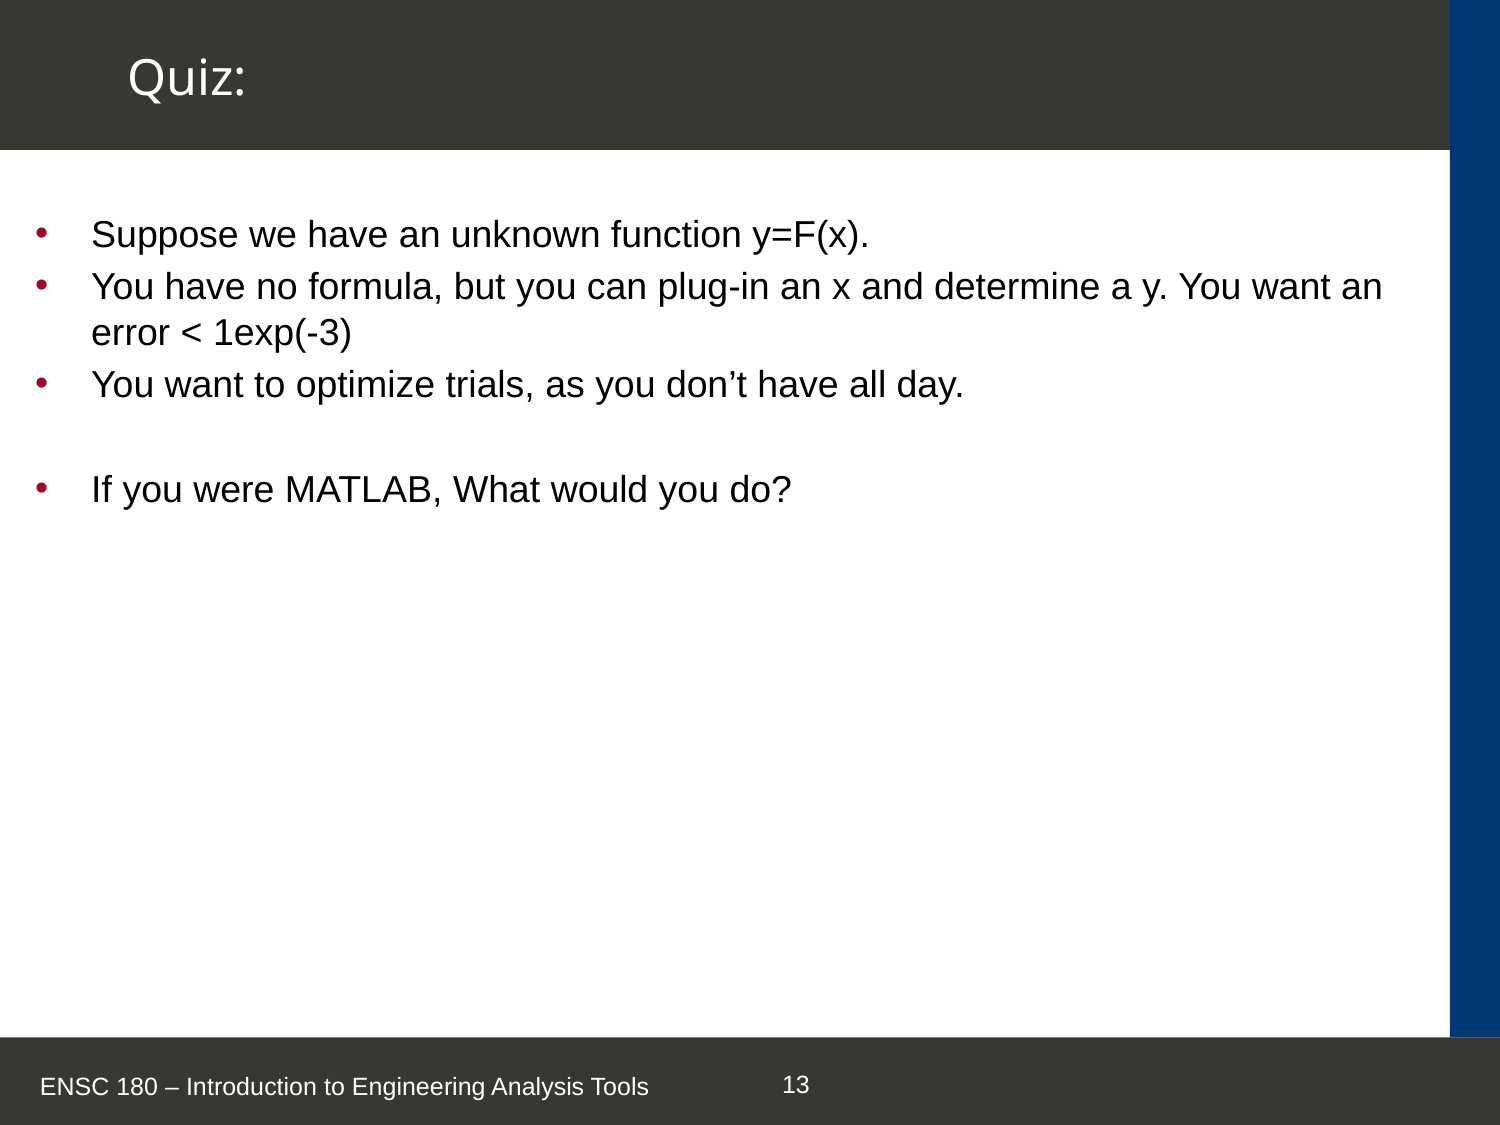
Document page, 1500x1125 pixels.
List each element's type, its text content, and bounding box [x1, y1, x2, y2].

title Quiz: [112, 37, 1451, 138]
list Suppose we have an unknown function y=F(x). You have no formula, but you can plug-in an x and determine a y. You want an error < 1exp(-3) You want to optimize trials, as you don’t have all day. If you were MATLAB, What would you do? [19, 202, 1438, 878]
footer ENSC 180 – Introduction to Engineering Analysis Tools [24, 1062, 678, 1108]
